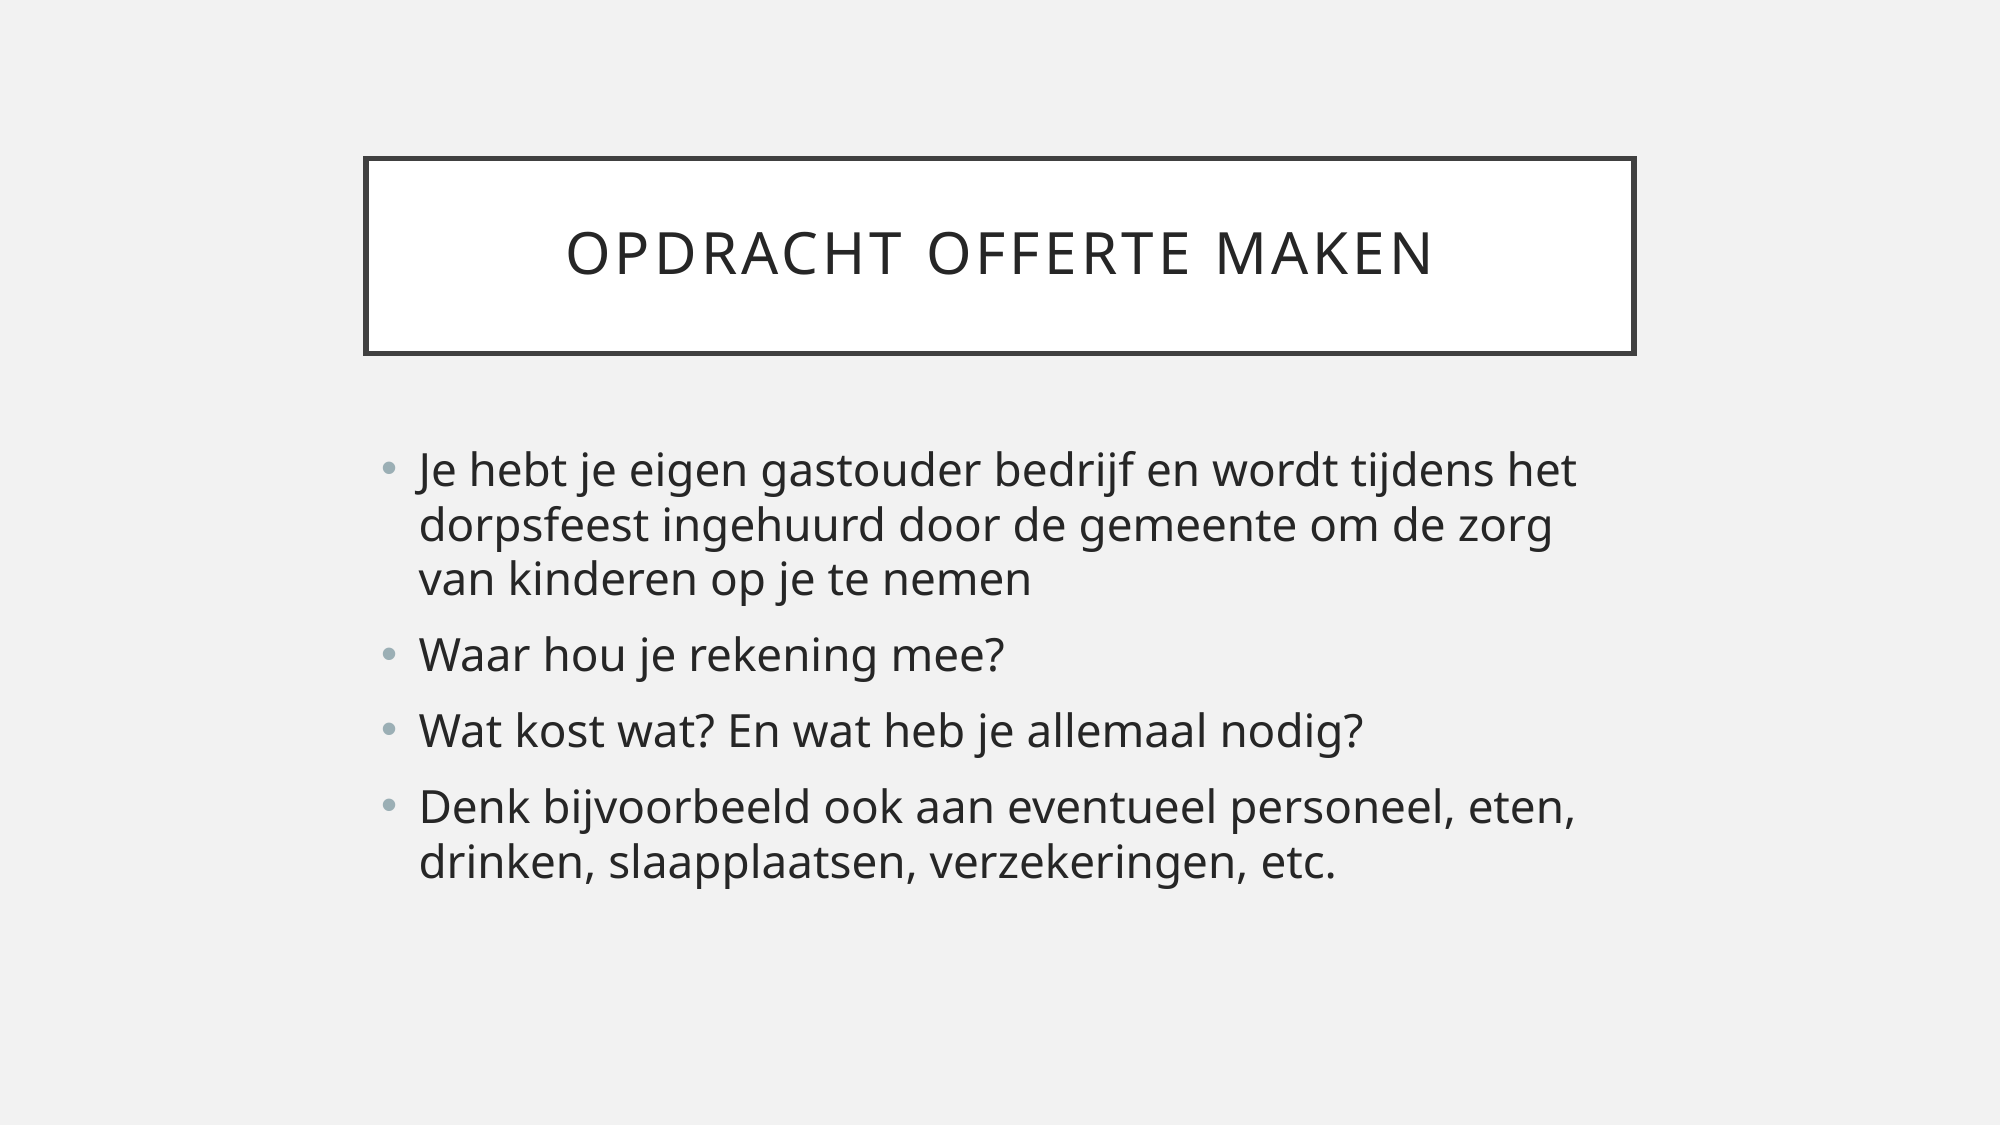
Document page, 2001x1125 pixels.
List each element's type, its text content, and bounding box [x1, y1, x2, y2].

title Opdracht offerte maken [363, 156, 1637, 356]
list Je hebt je eigen gastouder bedrijf en wordt tijdens het dorpsfeest ingehuurd door de gemeente om de zorg van kinderen op je te nemen Waar hou je rekening mee? Wat kost wat? En wat heb je allemaal nodig? Denk bijvoorbeeld ook aan eventueel personeel, eten, drinken, slaapplaatsen, verzekeringen, etc. [366, 432, 1634, 942]
